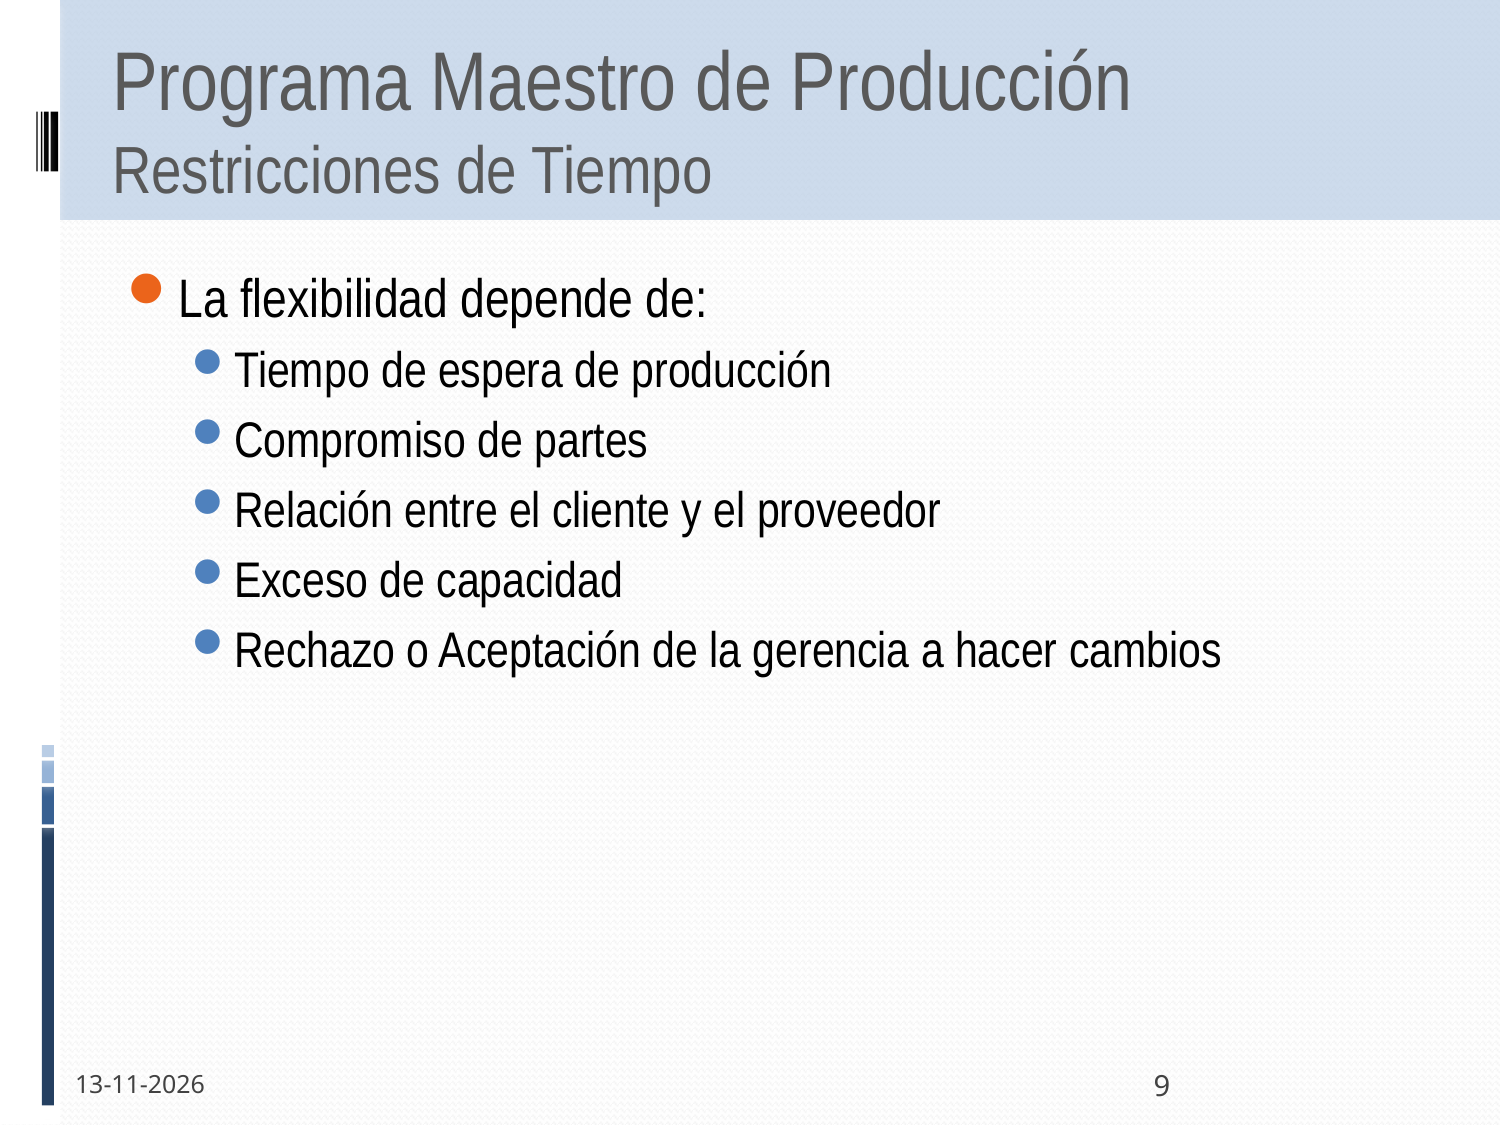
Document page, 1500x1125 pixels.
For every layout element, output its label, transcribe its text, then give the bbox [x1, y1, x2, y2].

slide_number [75, 1042, 243, 1103]
slide_number 9 [1045, 1046, 1171, 1107]
list La flexibilidad depende de: Tiempo de espera de producción Compromiso de partes Relación entre el cliente y el proveedor Exceso de capacidad Rechazo o Aceptación de la gerencia a hacer cambios [111, 255, 1436, 1038]
title Programa Maestro de Producción Restricciones de Tiempo [111, 18, 1436, 207]
